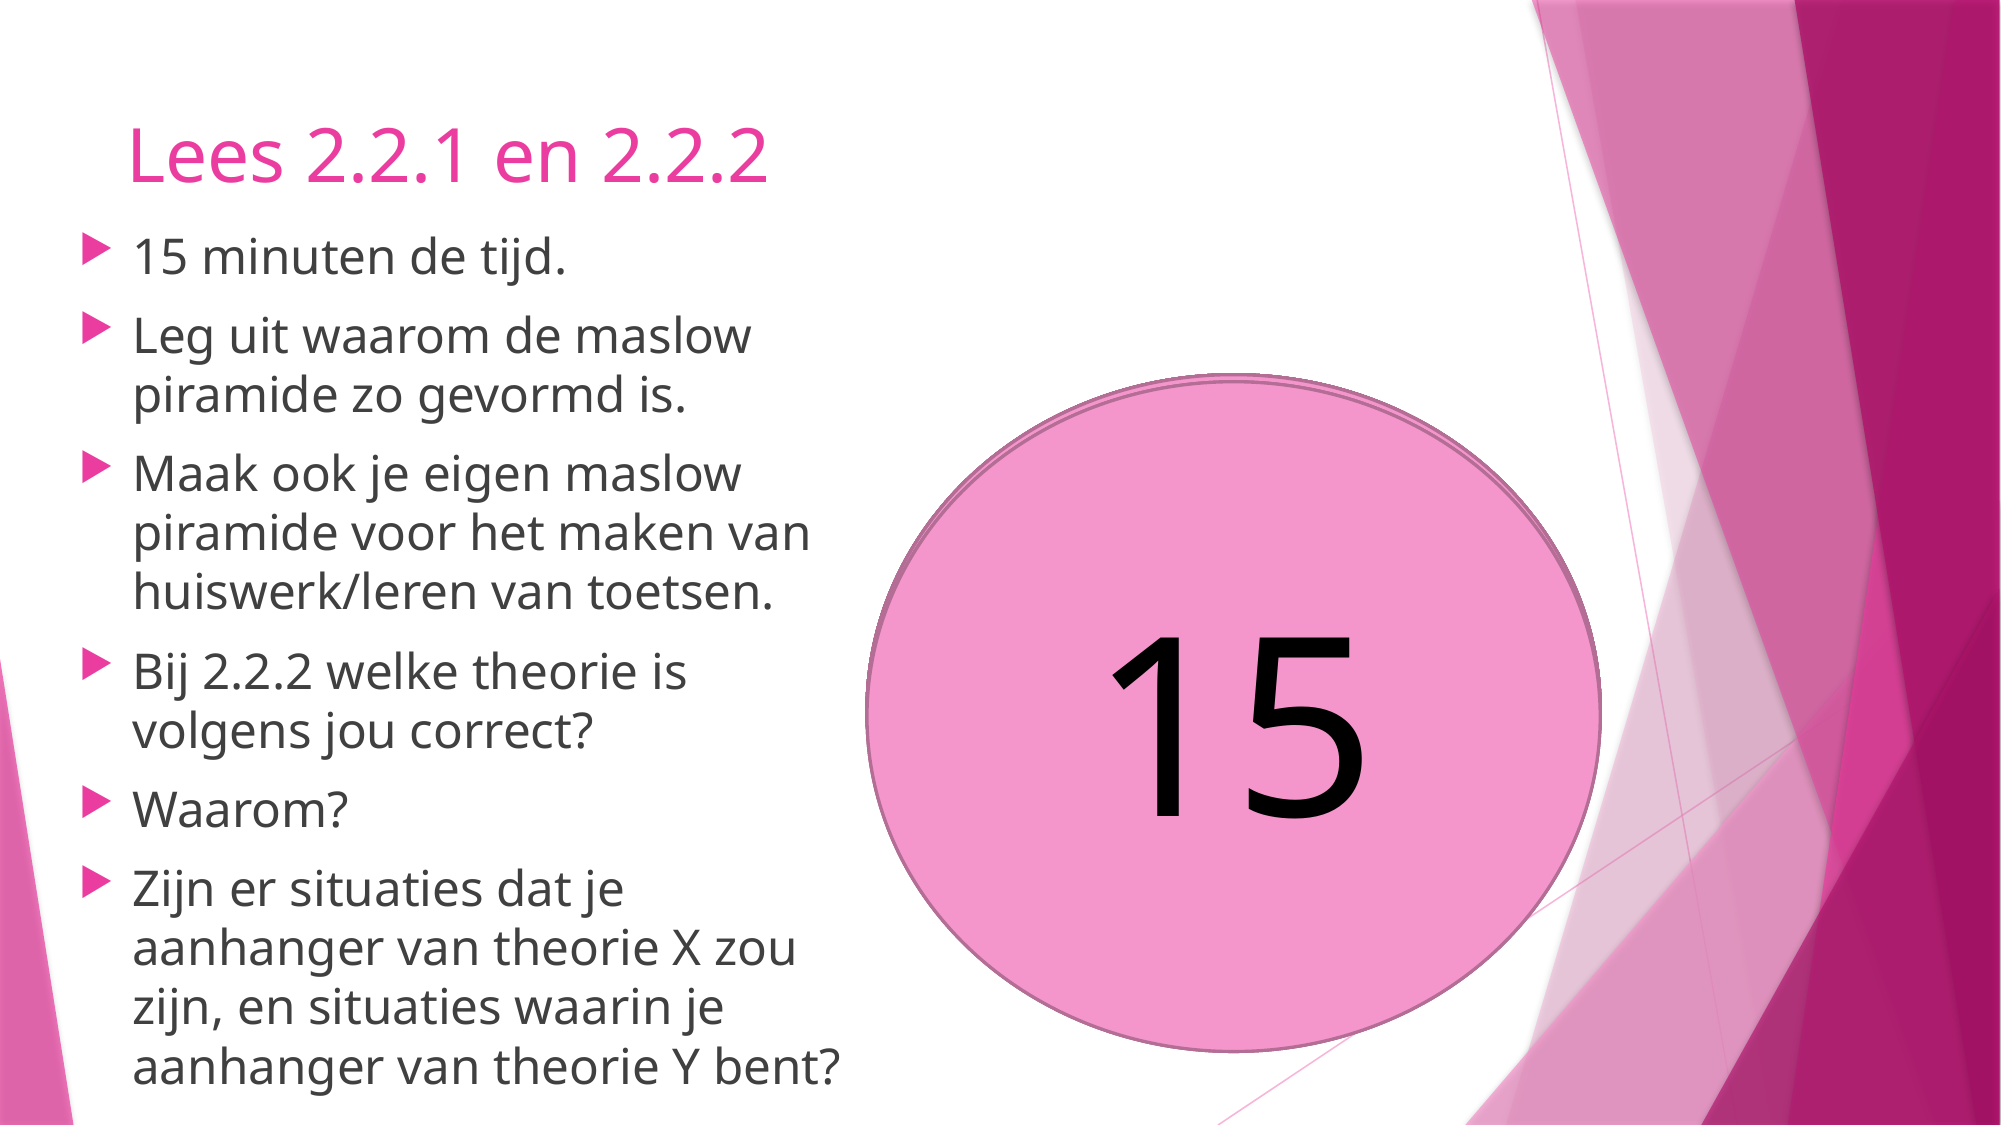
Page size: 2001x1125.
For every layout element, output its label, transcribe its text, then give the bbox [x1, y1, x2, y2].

title Lees 2.2.1 en 2.2.2 [111, 99, 1522, 317]
list 15 minuten de tijd. Leg uit waarom de maslow piramide zo gevormd is. Maak ook je eigen maslow piramide voor het maken van huiswerk/leren van toetsen. Bij 2.2.2 welke theorie is volgens jou correct? Waarom? Zijn er situaties dat je aanhanger van theorie X zou zijn, en situaties waarin je aanhanger van theorie Y bent? [63, 217, 868, 1117]
text_box 12 [867, 373, 1600, 677]
text_box 15 [865, 380, 1602, 1054]
